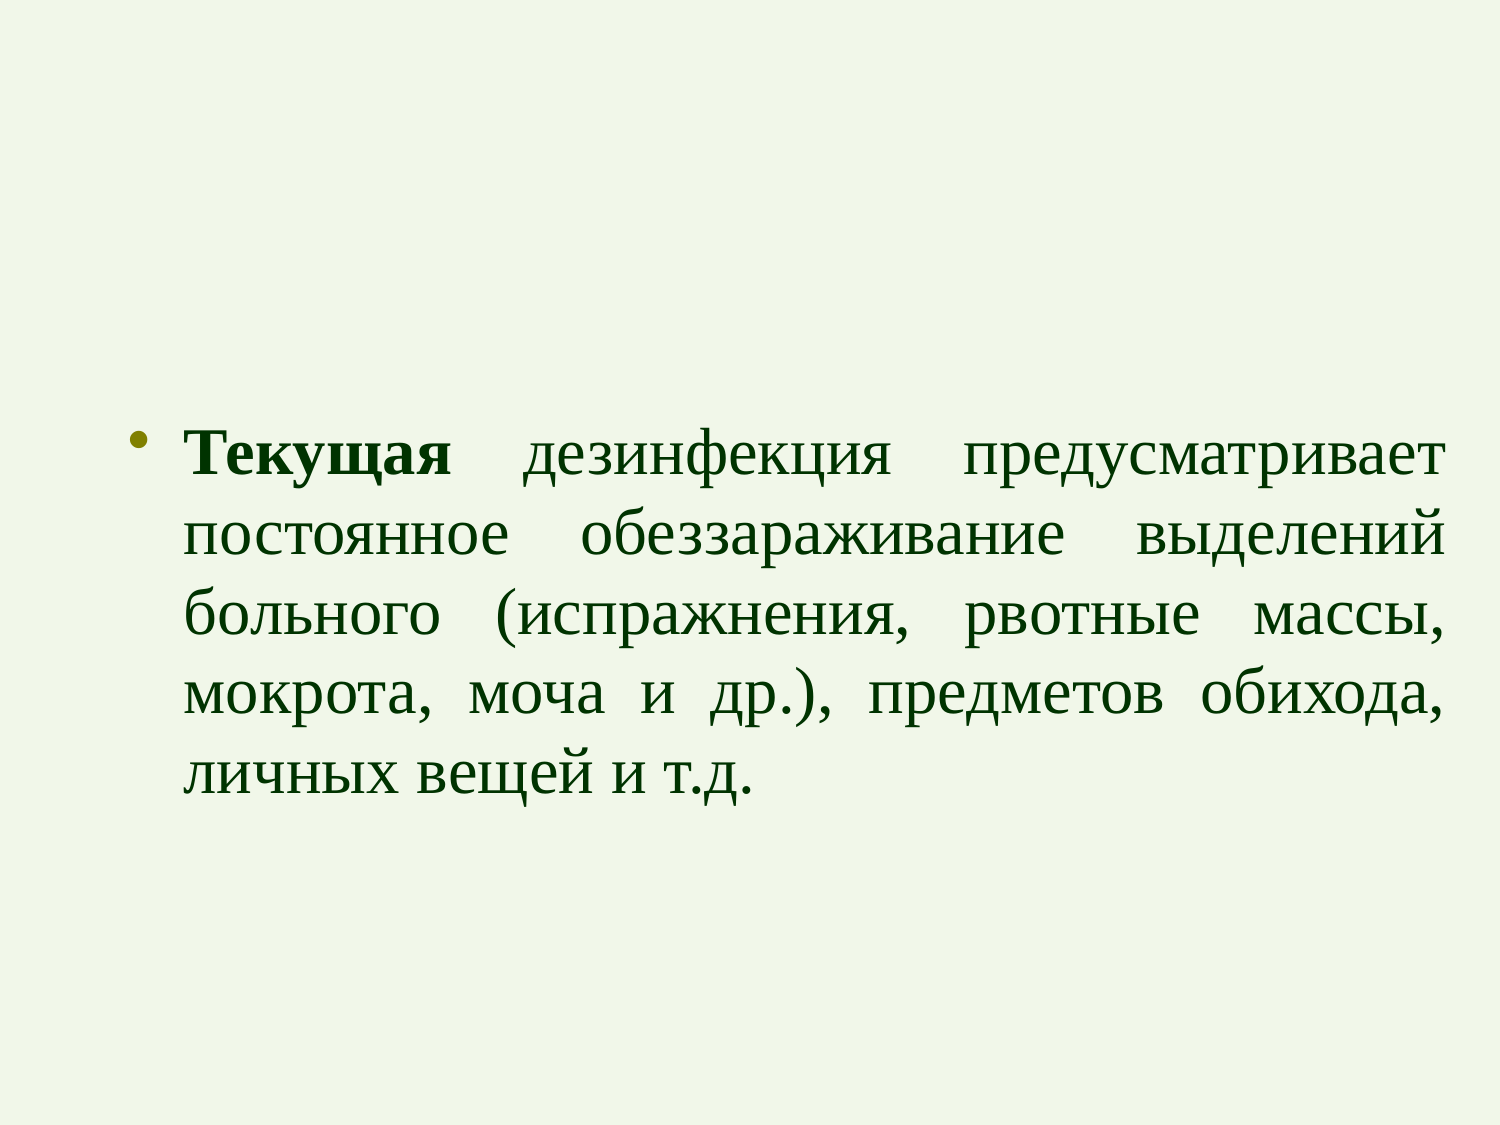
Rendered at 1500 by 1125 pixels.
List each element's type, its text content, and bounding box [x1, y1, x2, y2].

list Текущая дезинфекция предусматривает постоянное обеззараживание выделений больного (испражнения, рвотные массы, мокрота, моча и др.), предметов обихода, личных вещей и т.д. [112, 399, 1463, 988]
